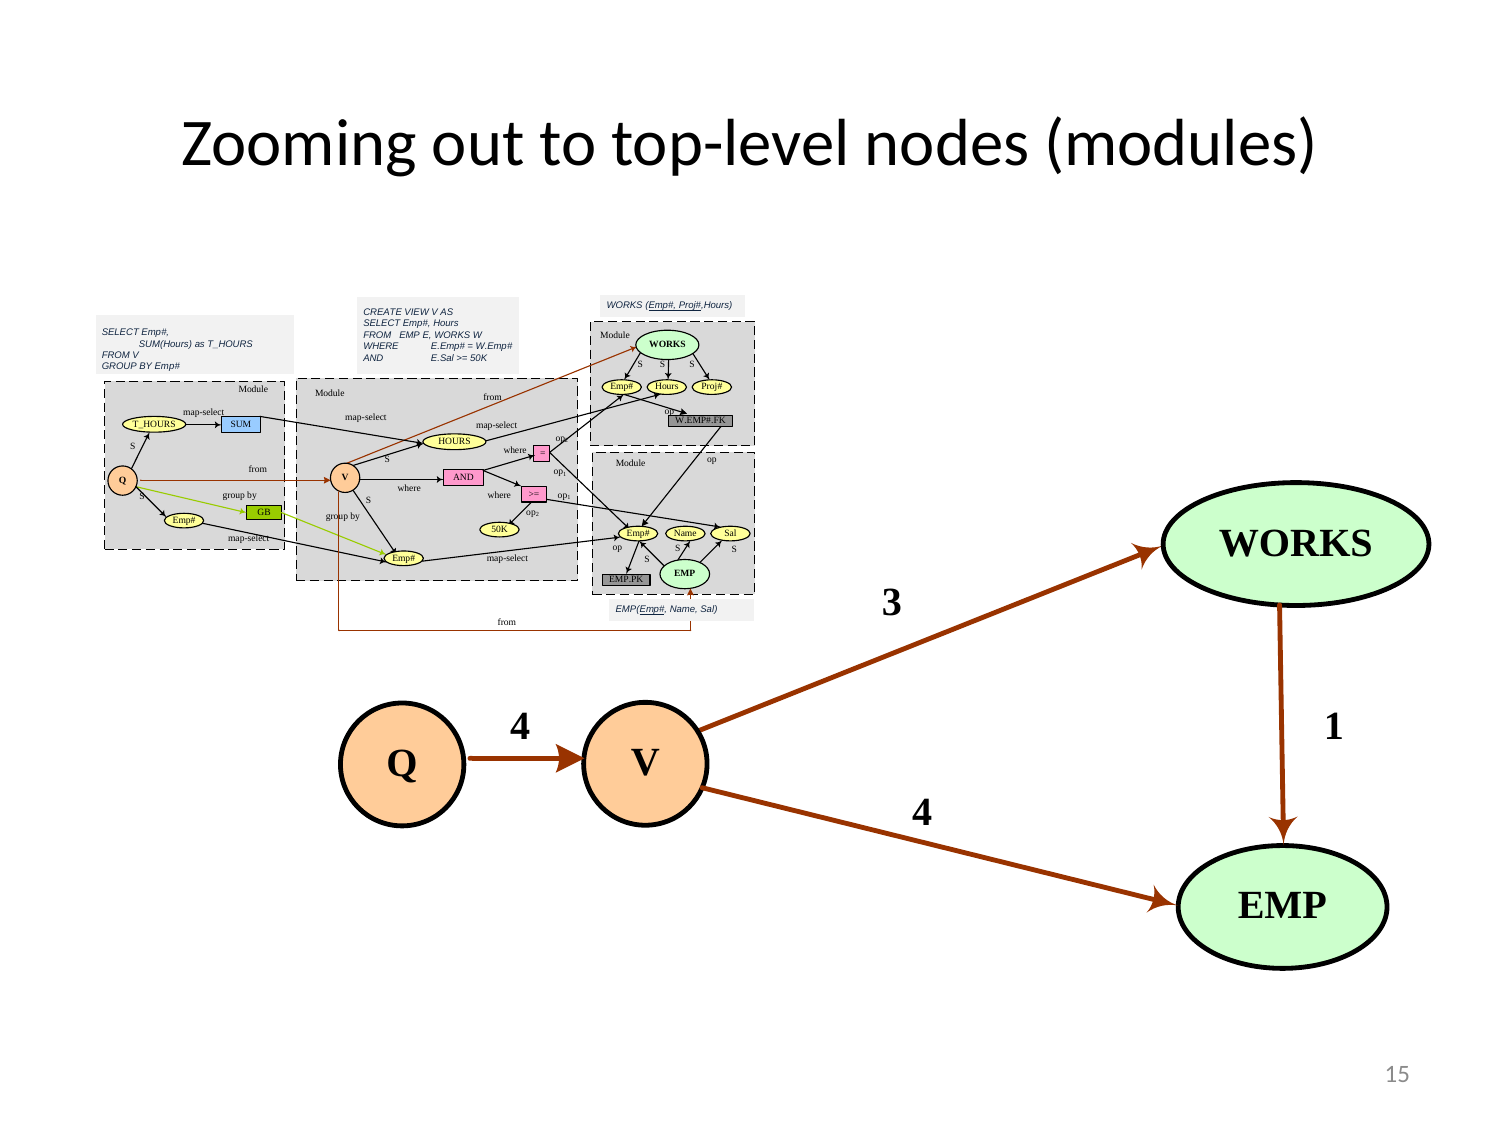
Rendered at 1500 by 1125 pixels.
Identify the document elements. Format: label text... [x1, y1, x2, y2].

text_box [93, 292, 758, 634]
slide_number 15 [1074, 1042, 1425, 1103]
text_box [327, 470, 1442, 981]
title Zooming out to top-level nodes (modules) [75, 45, 1425, 233]
